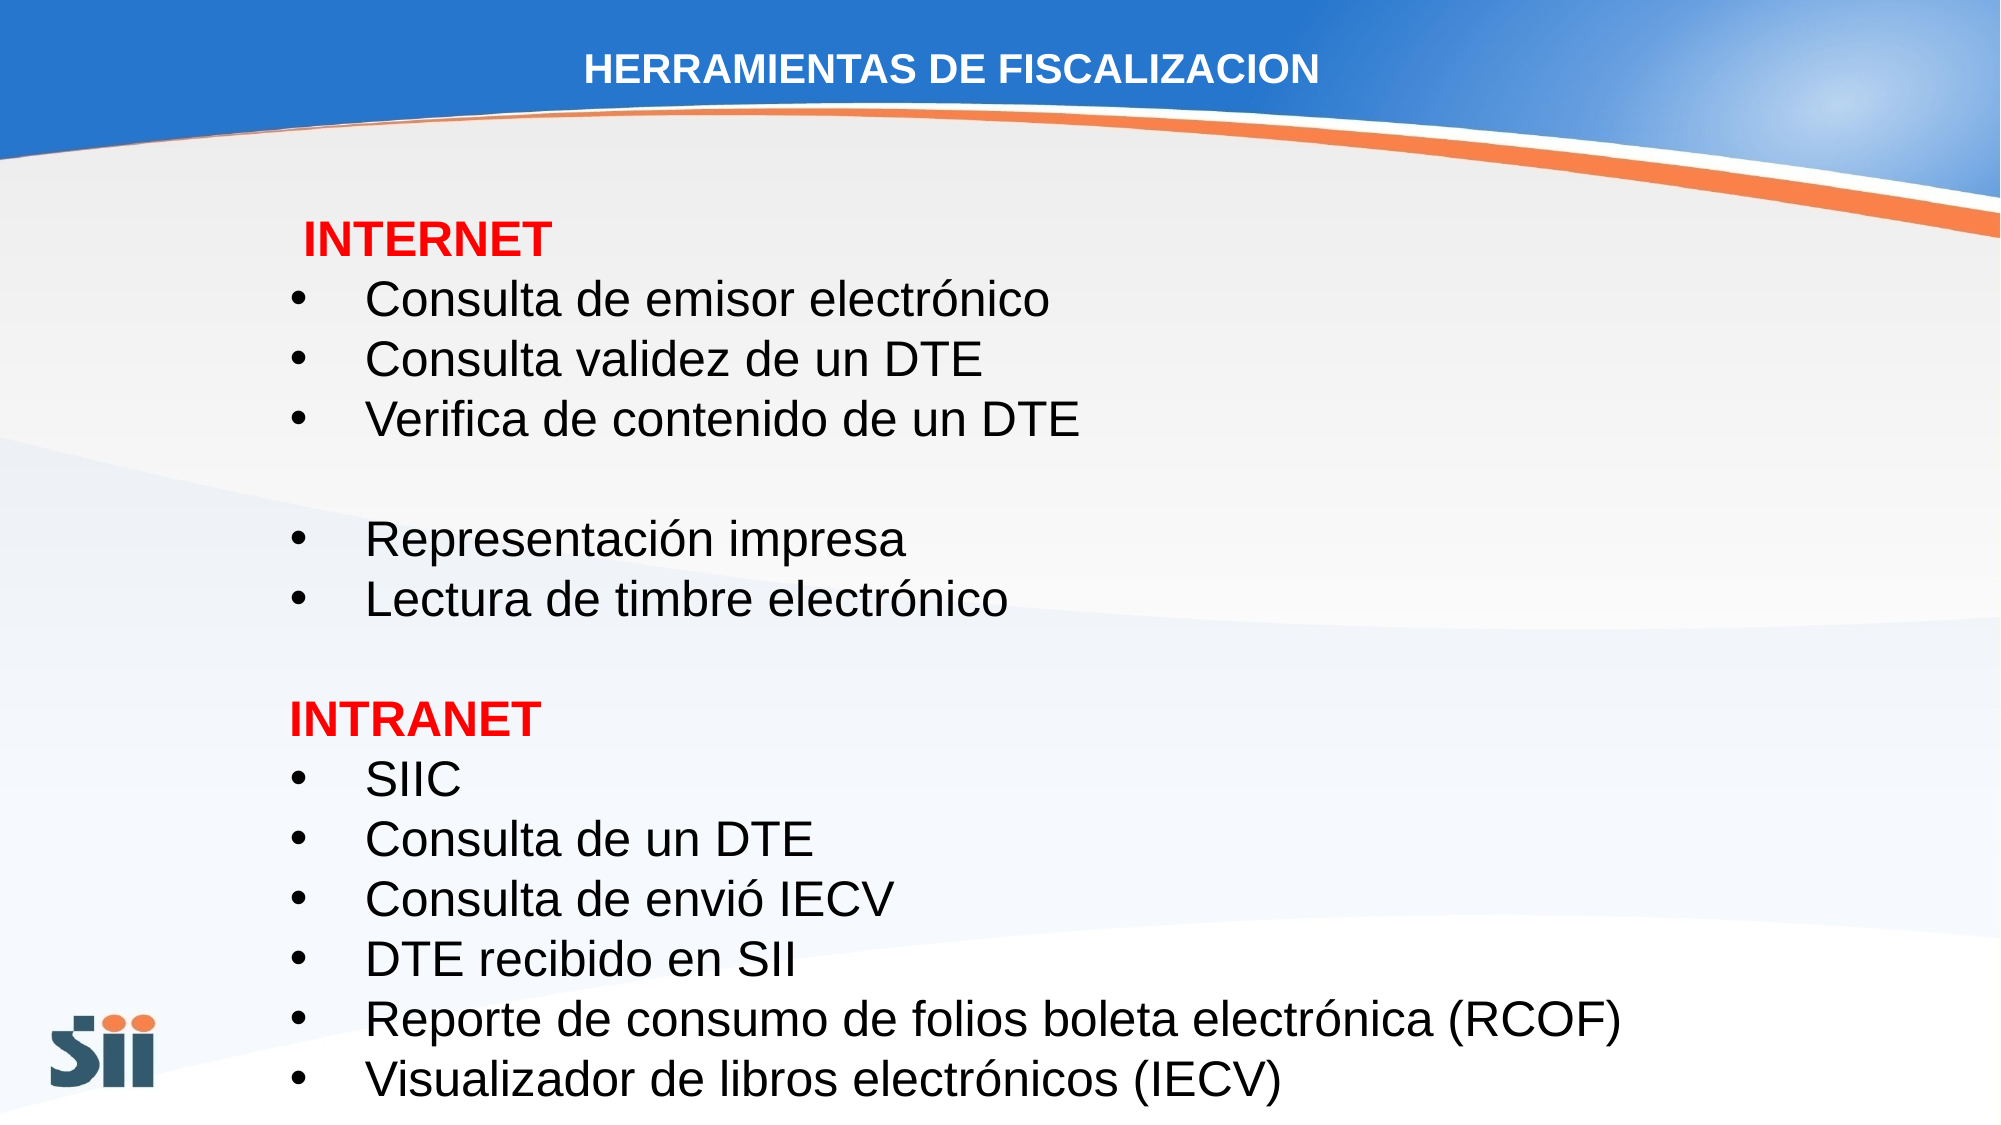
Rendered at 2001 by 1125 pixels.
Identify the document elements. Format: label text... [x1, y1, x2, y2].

picture [0, 0, 2001, 1125]
text_box HERRAMIENTAS DE FISCALIZACION [202, 34, 1702, 100]
text_box INTERNET Consulta de emisor electrónico Consulta validez de un DTE Verifica de contenido de un DTE Representación impresa Lectura de timbre electrónico INTRANET SIIC Consulta de un DTE Consulta de envió IECV DTE recibido en SII Reporte de consumo de folios boleta electrónica (RCOF) Visualizador de libros electrónicos (IECV) [275, 139, 1934, 1115]
